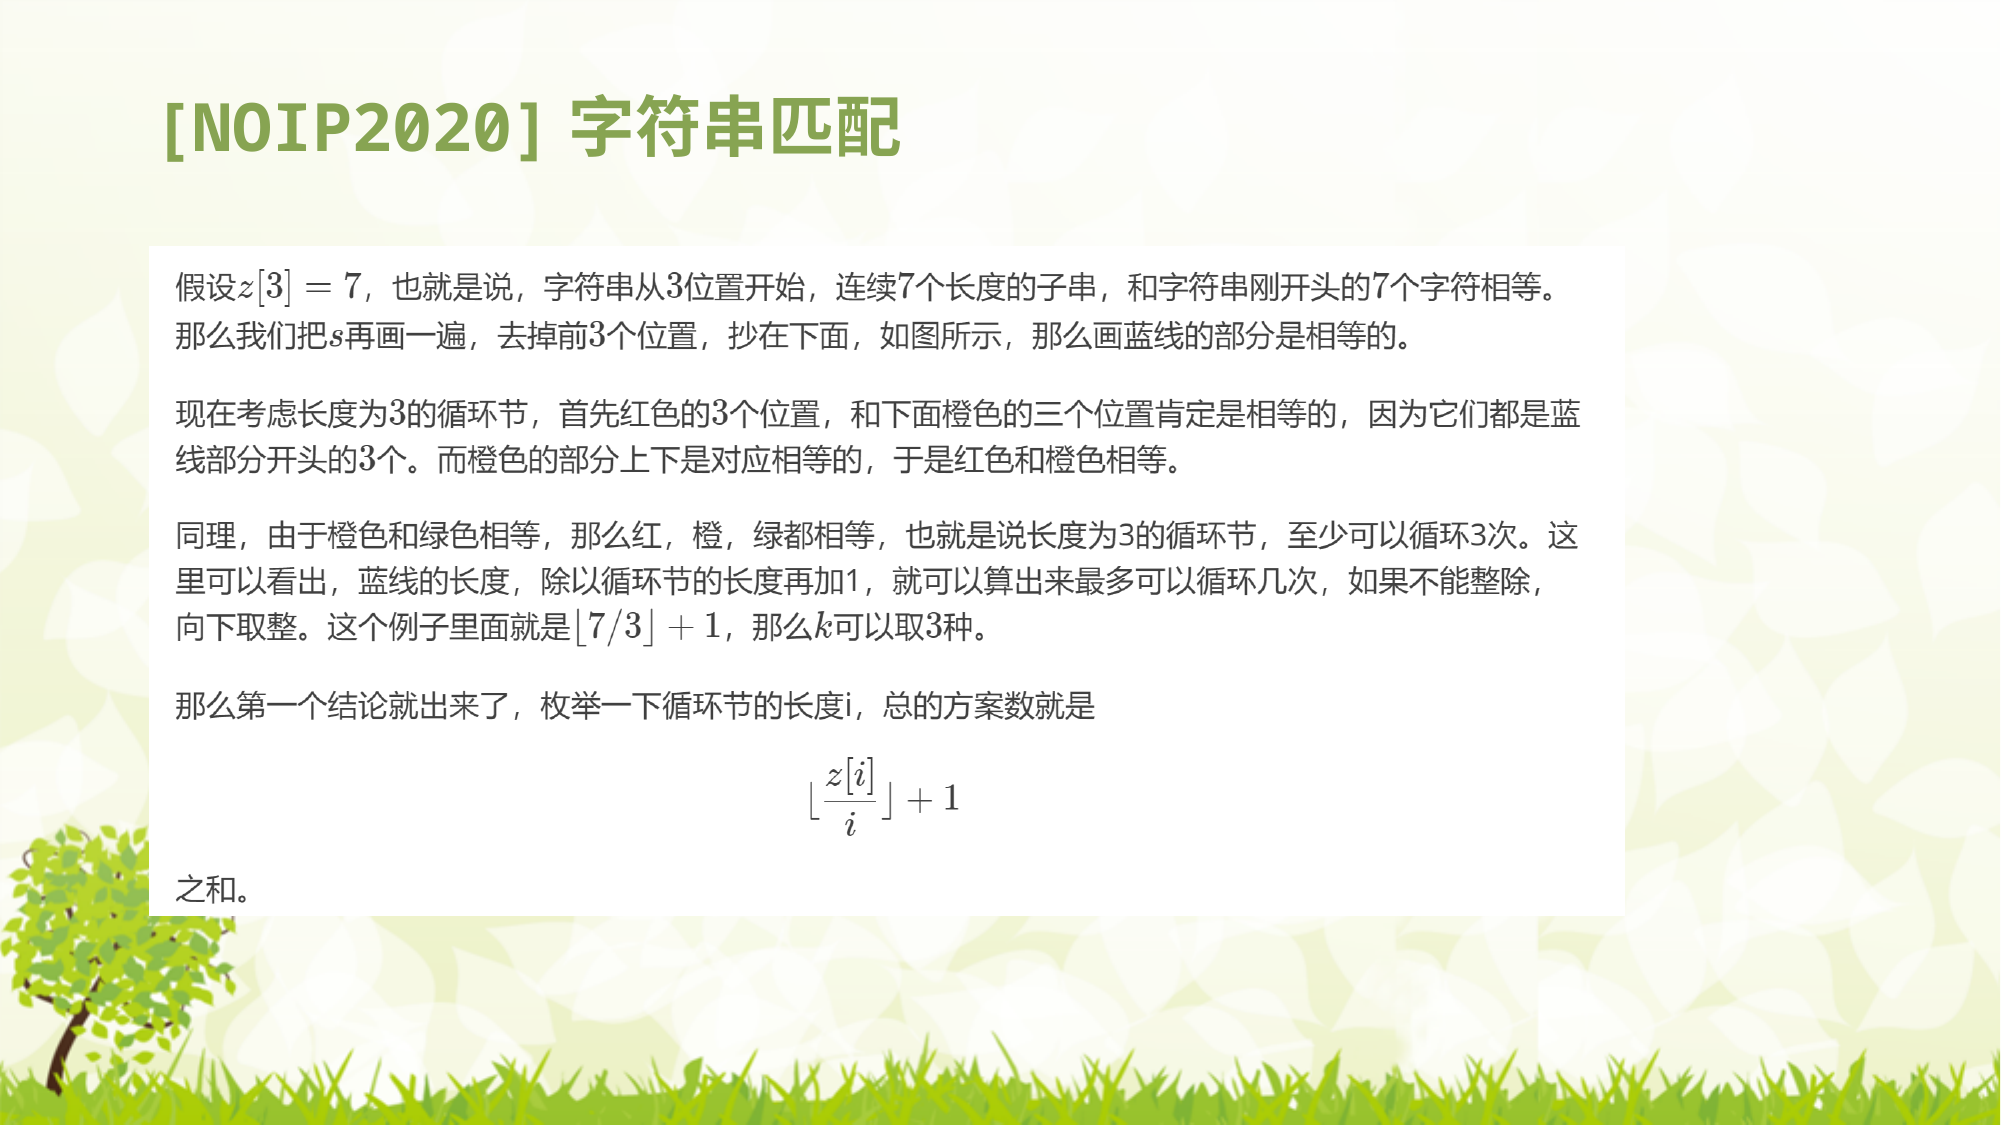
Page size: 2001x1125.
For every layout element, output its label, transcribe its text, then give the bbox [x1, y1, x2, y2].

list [149, 246, 1625, 916]
picture [0, 0, 2001, 1125]
title [NOIP2020]字符串匹配 [137, 59, 1863, 200]
